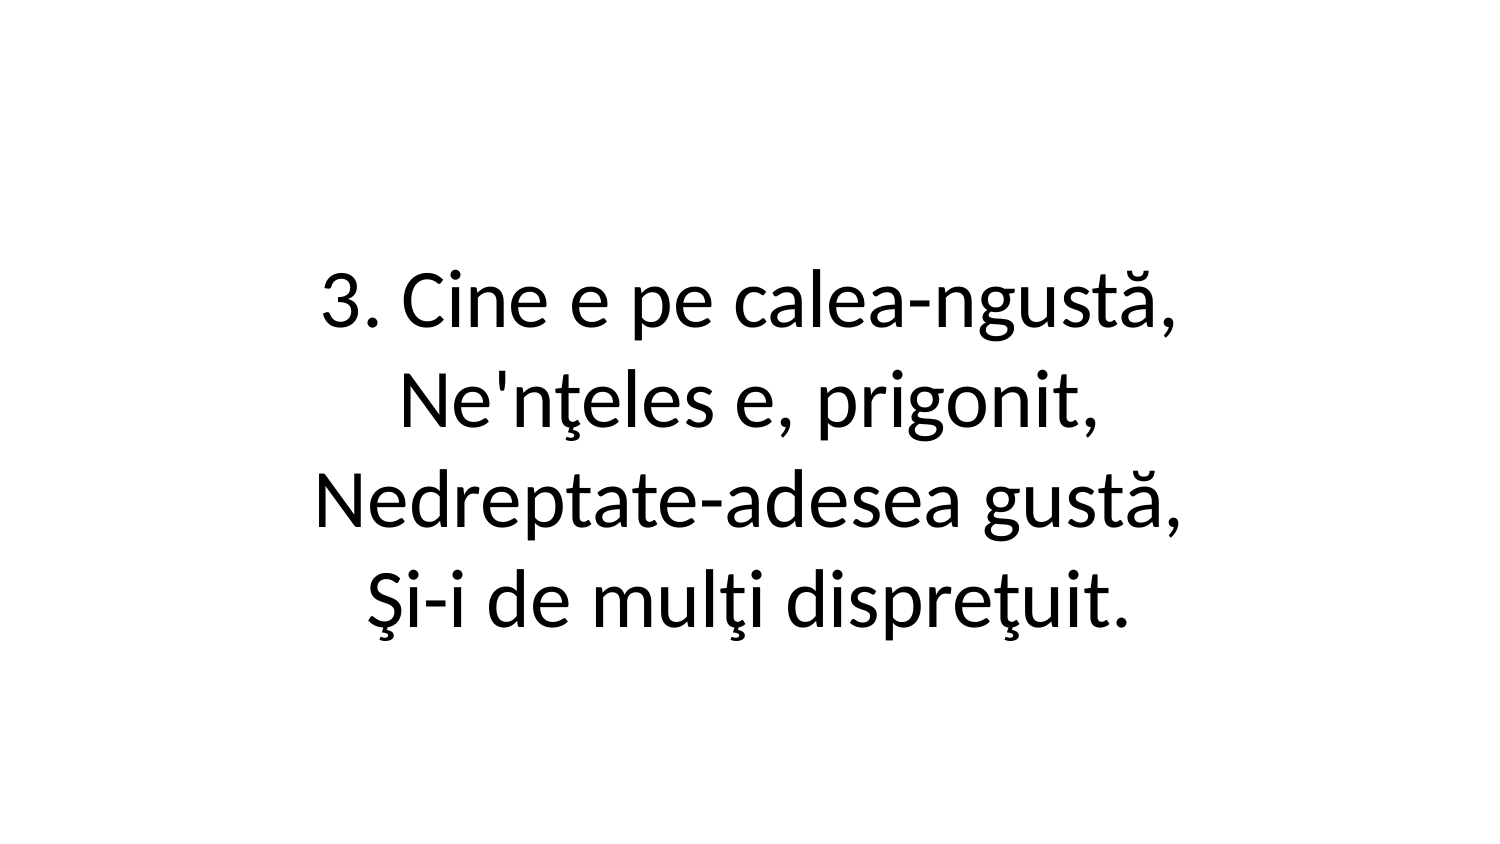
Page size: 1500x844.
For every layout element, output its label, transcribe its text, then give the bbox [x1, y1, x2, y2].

text_box 3. Cine e pe calea-ngustă, Ne'nţeles e, prigonit, Nedreptate-adesea gustă, Şi-i de mulţi dispreţuit. [299, 192, 1201, 652]
